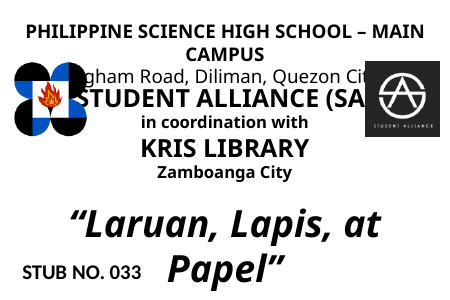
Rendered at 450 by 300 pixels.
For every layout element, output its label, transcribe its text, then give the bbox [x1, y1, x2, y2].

text_box PHILIPPINE SCIENCE HIGH SCHOOL – MAIN CAMPUS Agham Road, Diliman, Quezon City [0, 12, 450, 74]
text_box STUB NO. 033 [7, 251, 213, 292]
picture [364, 60, 441, 137]
text_box “Laruan, Lapis, at Papel” [0, 192, 450, 298]
text_box STUDENT ALLIANCE (SA) in coordination with KRIS LIBRARY Zamboanga City [0, 74, 450, 190]
picture [12, 60, 88, 137]
